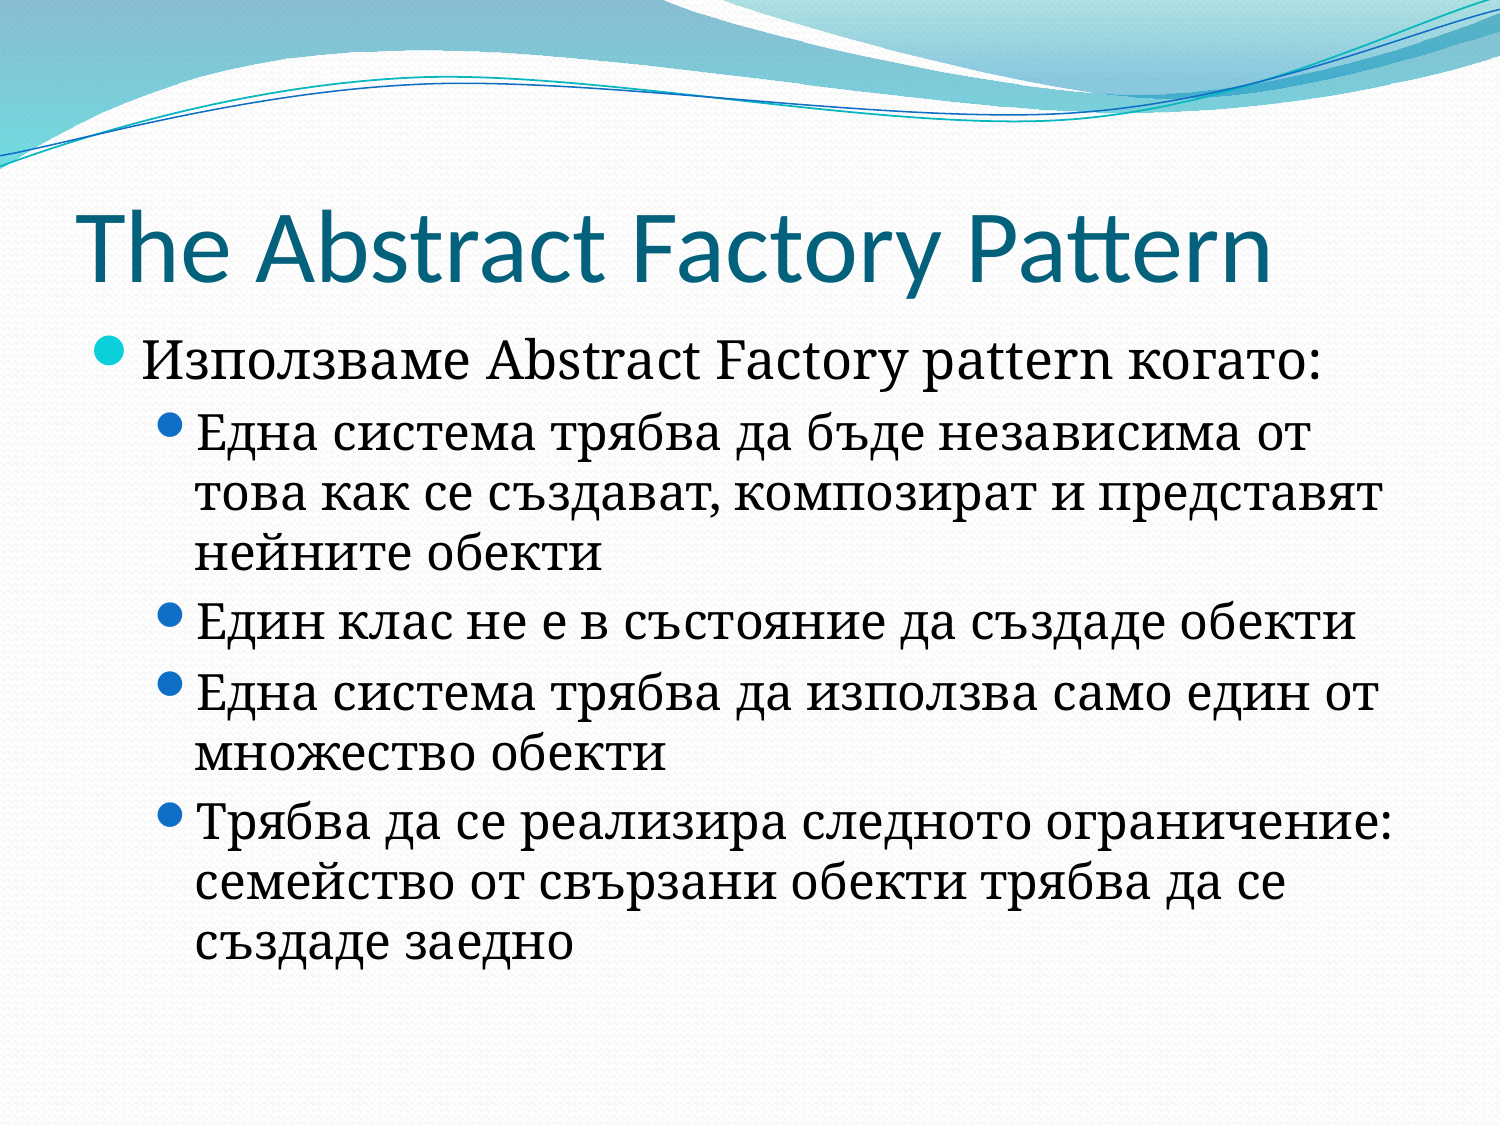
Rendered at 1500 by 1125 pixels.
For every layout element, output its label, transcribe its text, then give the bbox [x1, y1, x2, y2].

title The Abstract Factory Pattern [75, 115, 1425, 303]
list Използваме Abstract Factory pattern когато: Една система трябва да бъде независима от това как се създават, композират и представят нейните обекти Един клас не е в състояние да създаде обекти Една система трябва да използва само един от множество обекти Трябва да се реализира следното ограничение: семейство от свързани обекти трябва да се създаде заедно [75, 317, 1425, 1038]
